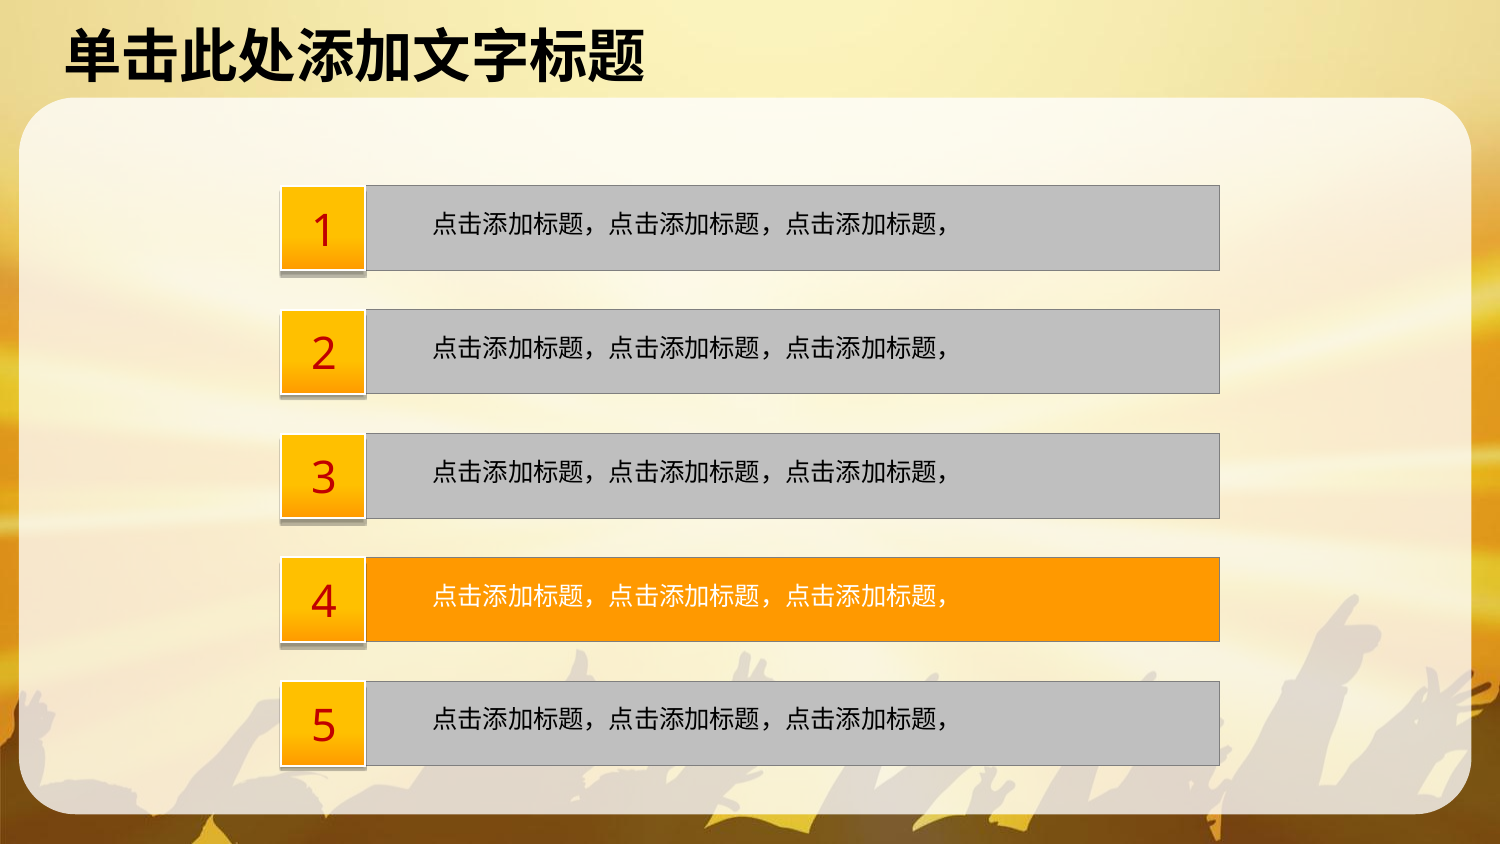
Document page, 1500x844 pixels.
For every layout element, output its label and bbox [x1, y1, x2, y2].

picture [0, 0, 1500, 844]
text_box [280, 185, 1220, 766]
